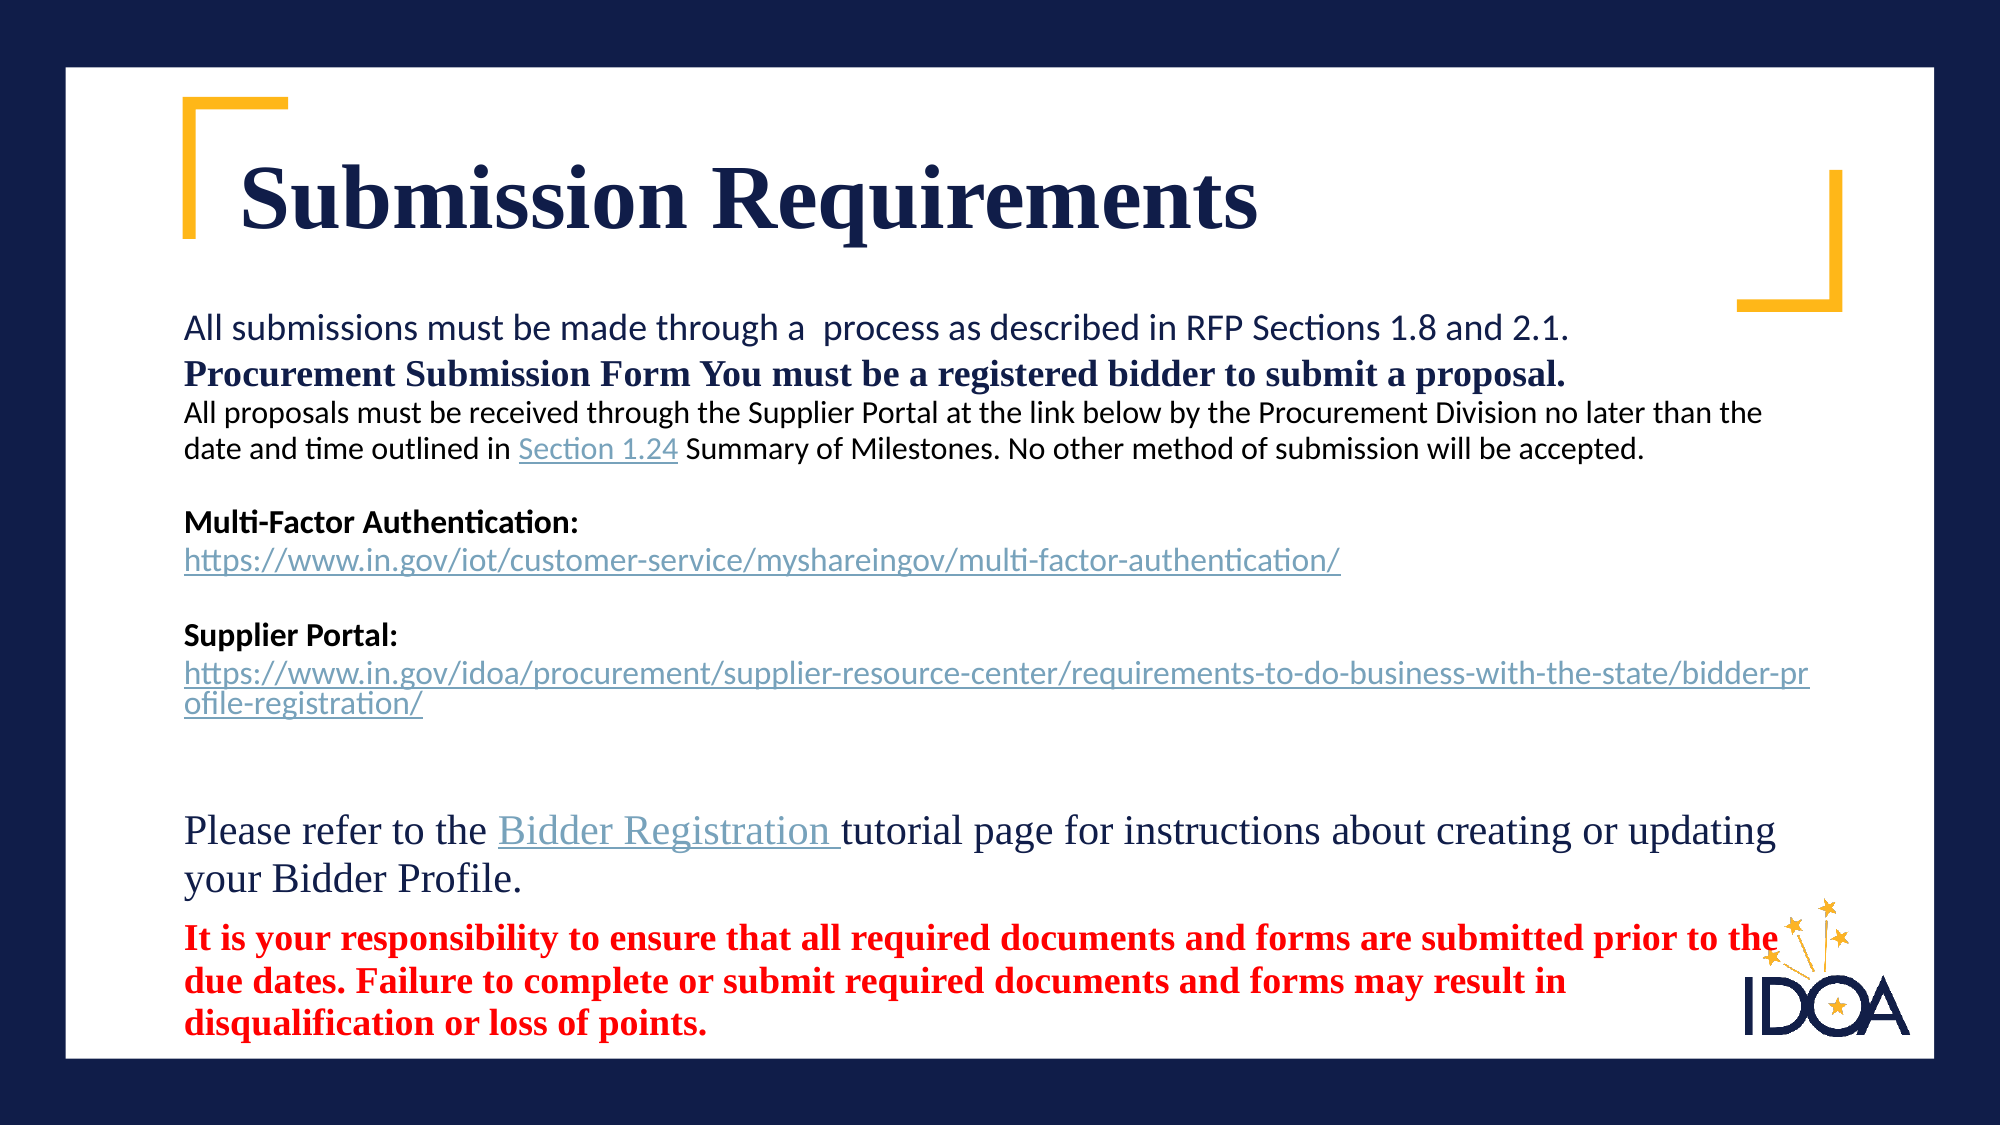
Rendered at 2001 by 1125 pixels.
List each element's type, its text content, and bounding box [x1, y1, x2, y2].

picture [1702, 857, 1959, 1114]
list All submissions must be made through a process as described in RFP Sections 1.8 and 2.1. Procurement Submission Form You must be a registered bidder to submit a proposal. All proposals must be received through the Supplier Portal at the link below by the Procurement Division no later than the date and time outlined in Section 1.24 Summary of Milestones. No other method of submission will be accepted. Multi-Factor Authentication: https://www.in.gov/iot/customer-service/myshareingov/multi-factor-authentication/ Supplier Portal: https://www.in.gov/idoa/procurement/supplier-resource-center/requirements-to-do-business-with-the-state/bidder-profile-registration/ Please refer to the Bidder Registration tutorial page for instructions about creating or updating your Bidder Profile. It is your responsibility to ensure that all required documents and forms are submitted prior to the due dates. Failure to complete or submit required documents and forms may result in disqualification or loss of points. [168, 235, 1832, 1031]
title Submission Requirements [225, 142, 1800, 235]
